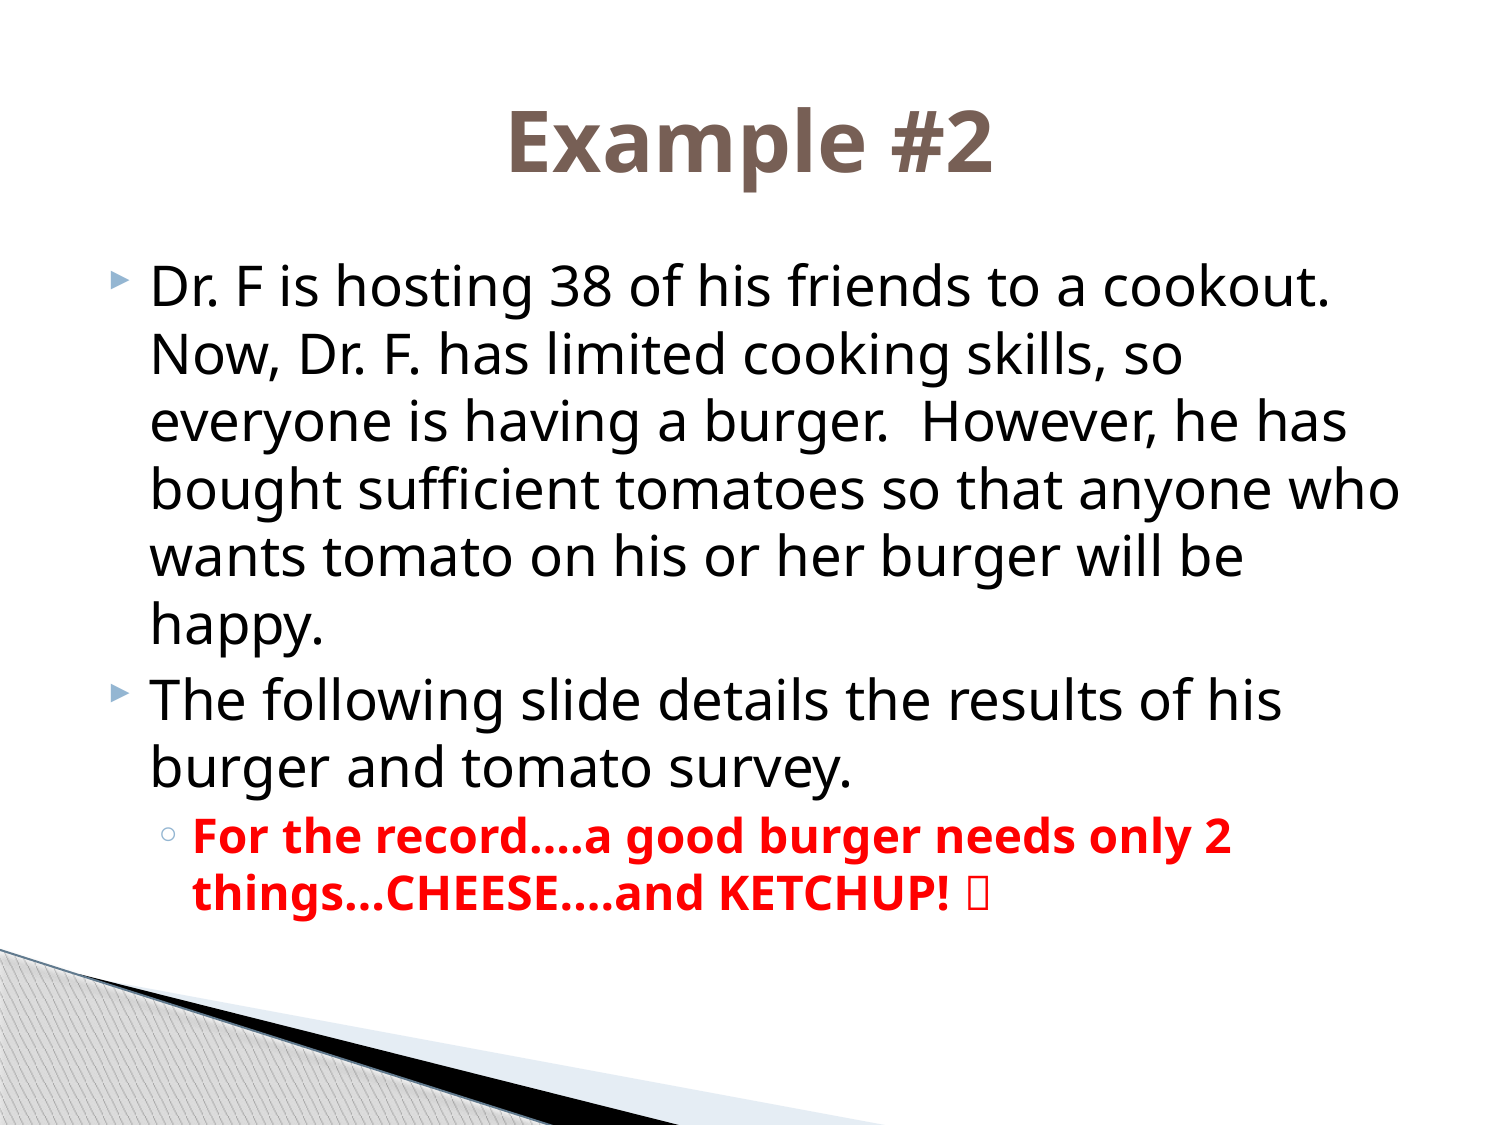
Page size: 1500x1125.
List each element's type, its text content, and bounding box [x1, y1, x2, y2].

title Example #2 [75, 45, 1425, 233]
list Dr. F is hosting 38 of his friends to a cookout. Now, Dr. F. has limited cooking skills, so everyone is having a burger. However, he has bought sufficient tomatoes so that anyone who wants tomato on his or her burger will be happy. The following slide details the results of his burger and tomato survey. For the record….a good burger needs only 2 things…CHEESE….and KETCHUP!  [75, 243, 1425, 986]
